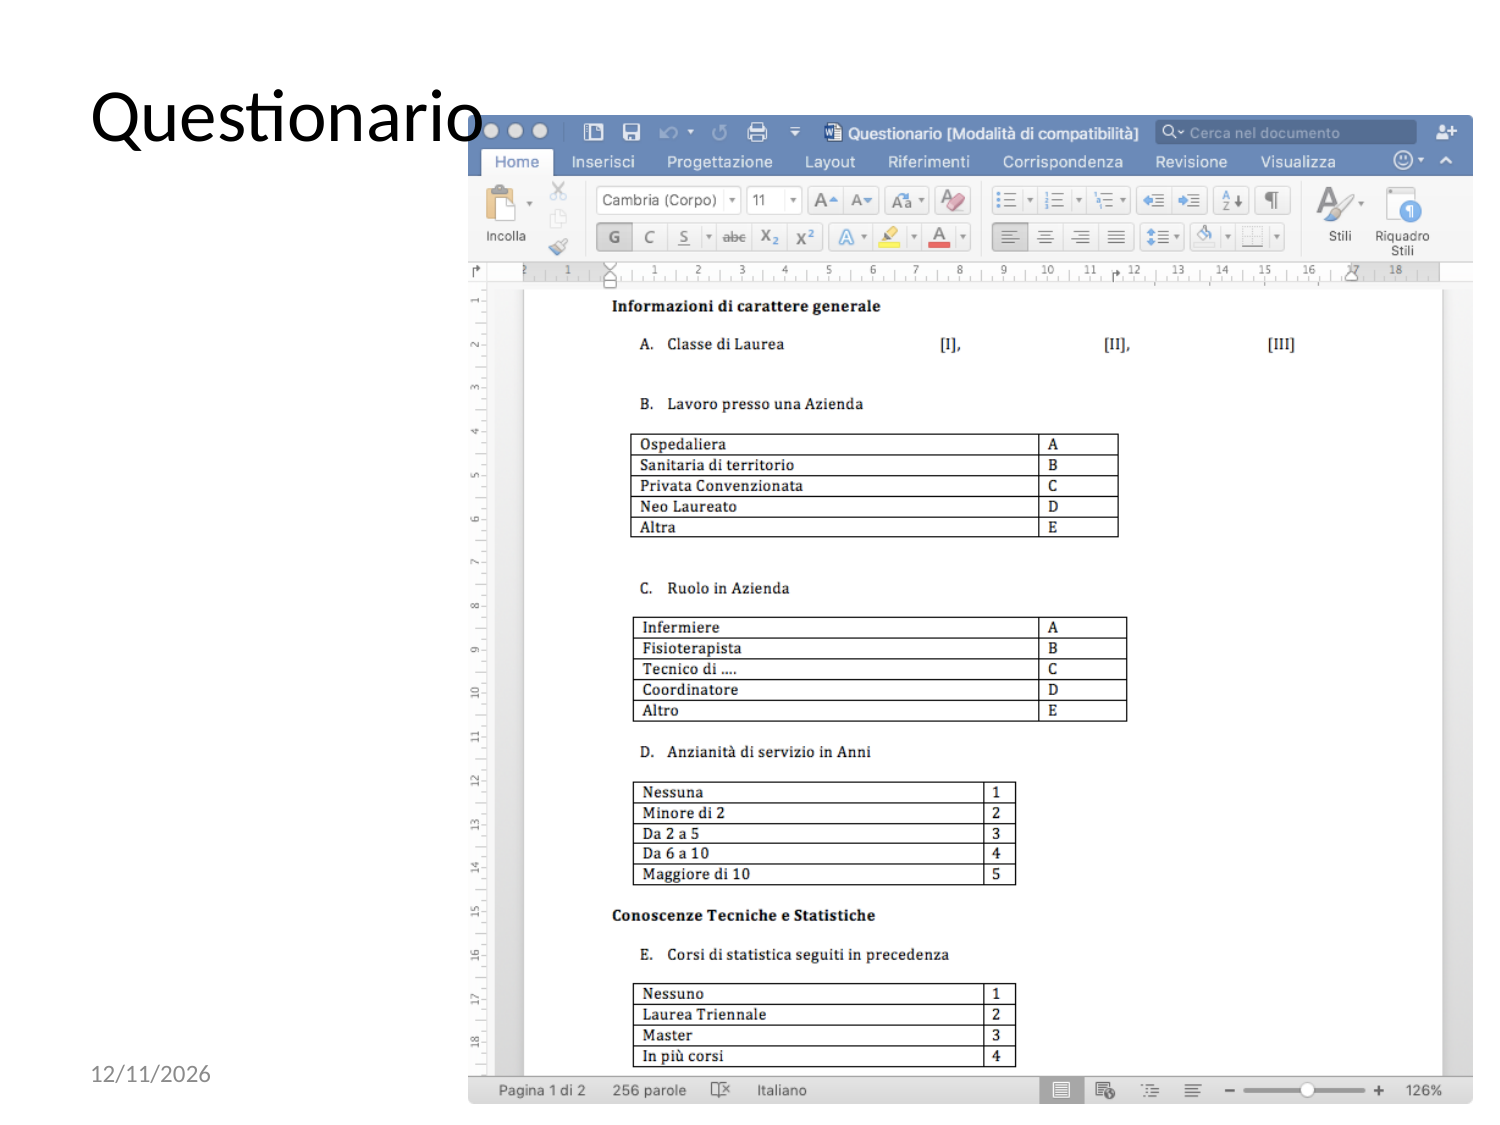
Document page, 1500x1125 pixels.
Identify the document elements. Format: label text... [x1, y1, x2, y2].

picture [468, 115, 1473, 1105]
title Questionario [75, 45, 690, 179]
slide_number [75, 1042, 425, 1103]
